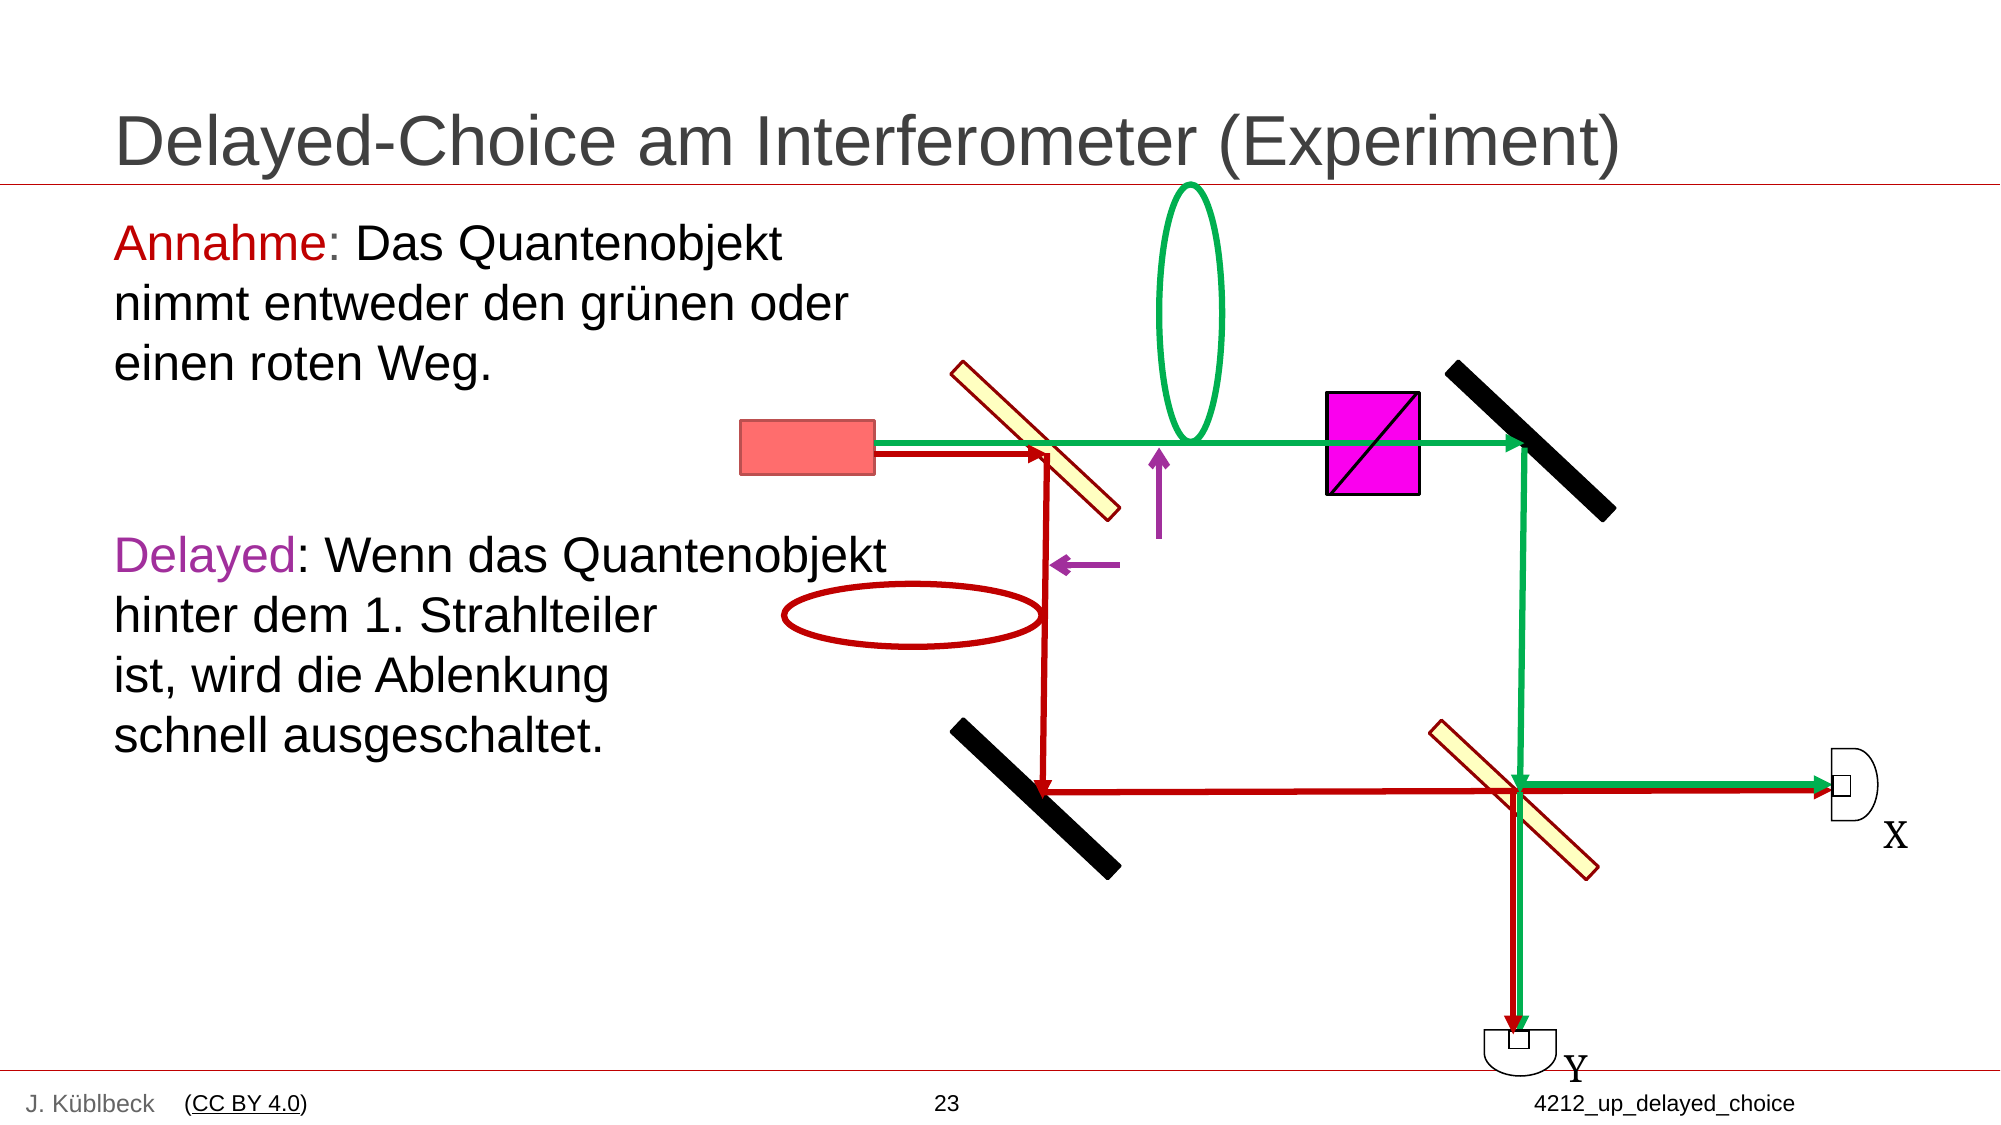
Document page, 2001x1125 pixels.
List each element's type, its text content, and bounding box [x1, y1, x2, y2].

text_box [1157, 182, 1224, 417]
title Delayed-Choice am Interferometer (Experiment) [99, 90, 1900, 185]
list Annahme: Das Quantenobjekt nimmt entweder den grünen oder einen roten Weg. Delayed: Wenn das Quantenobjekt hinter dem 1. Strahlteiler ist, wird die Ablenkung schnell ausgeschaltet. [98, 203, 930, 1035]
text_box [739, 420, 1925, 1099]
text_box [1330, 391, 1418, 495]
